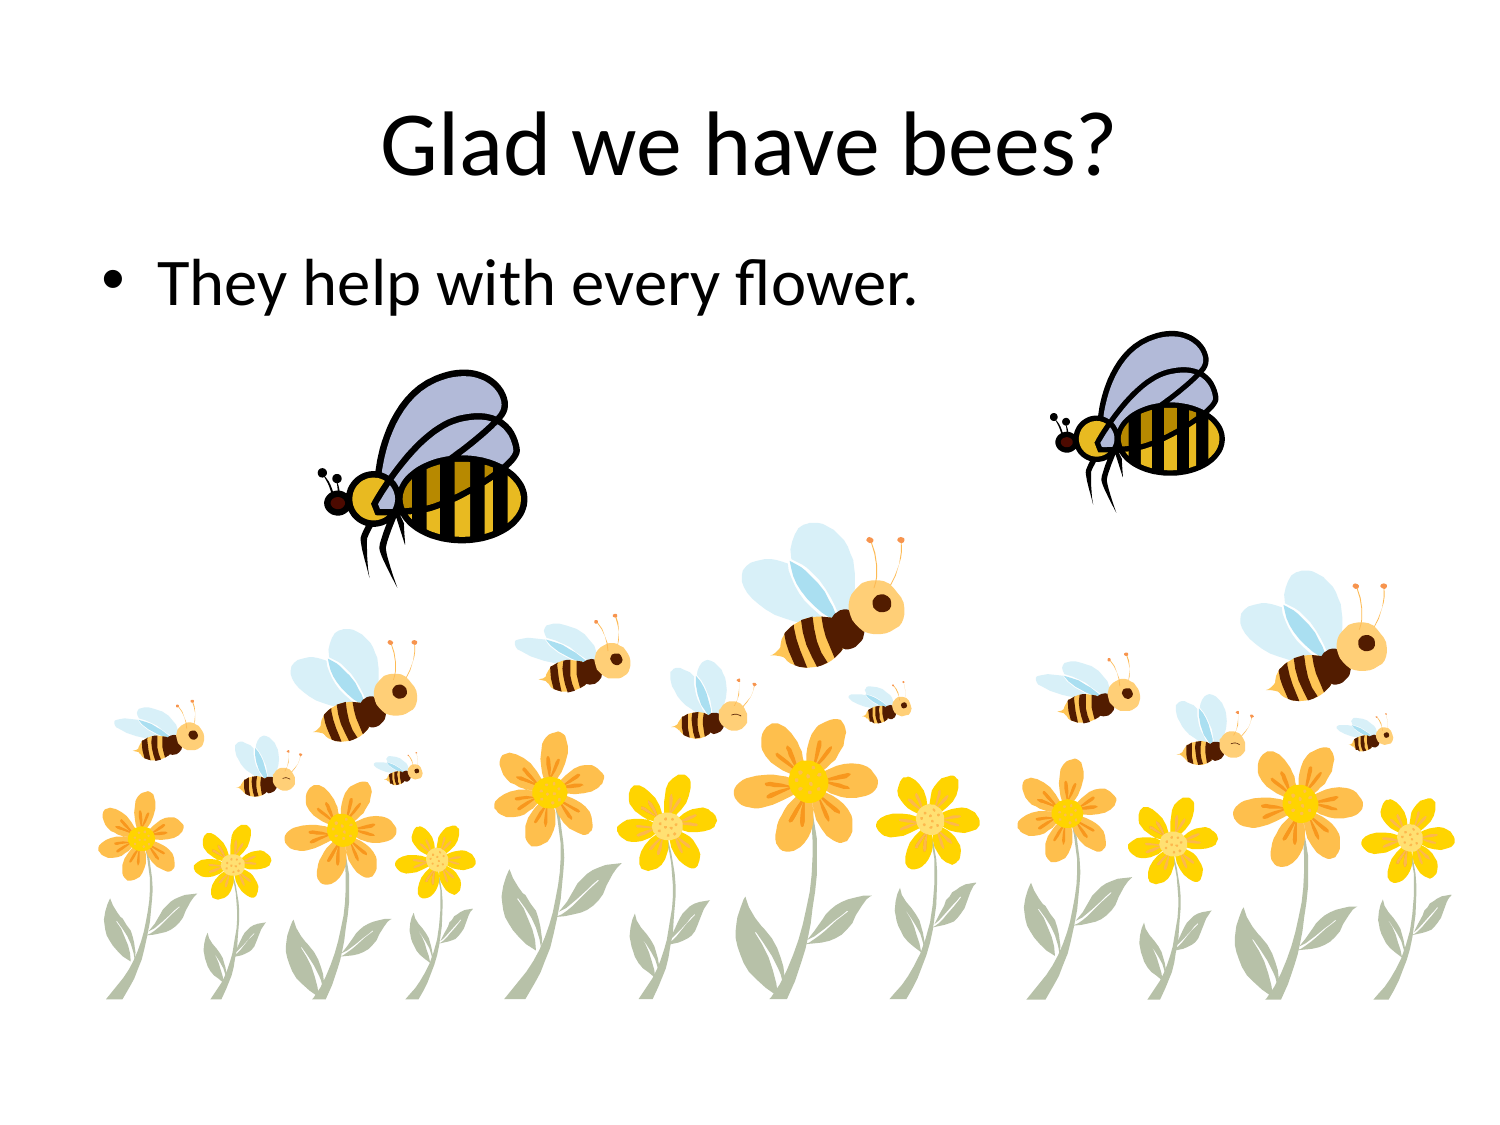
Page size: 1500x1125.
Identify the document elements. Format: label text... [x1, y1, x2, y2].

picture [83, 362, 988, 1001]
picture [1049, 324, 1226, 514]
title Glad we have bees? [75, 45, 1425, 233]
picture [999, 565, 1462, 1001]
list They help with every flower. [86, 230, 1489, 993]
